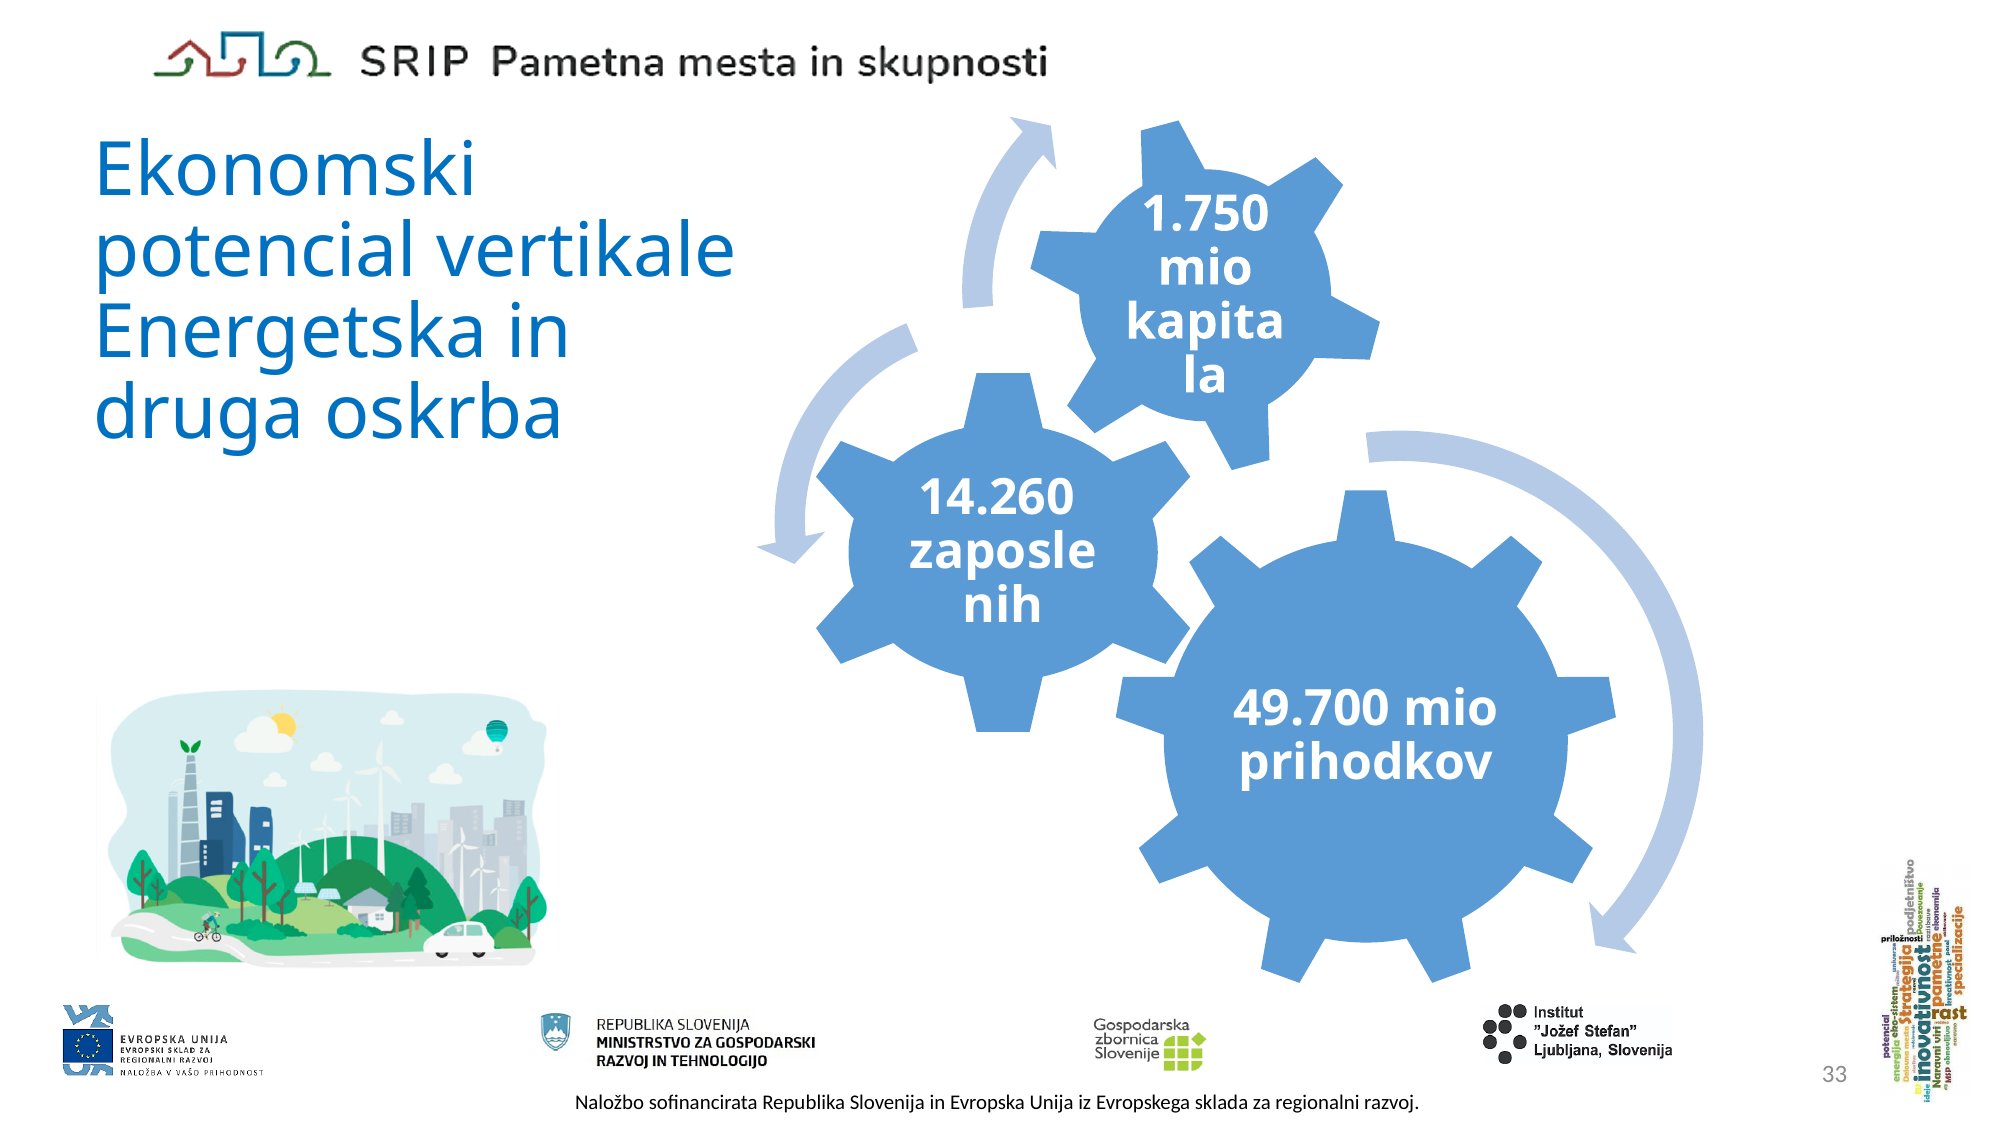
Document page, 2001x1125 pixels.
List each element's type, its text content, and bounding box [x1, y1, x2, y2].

picture [1878, 856, 1970, 1103]
picture [536, 1009, 817, 1069]
picture [1090, 1013, 1211, 1073]
picture [62, 1004, 264, 1076]
picture [138, 16, 1058, 87]
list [456, 74, 1863, 994]
picture [95, 679, 558, 974]
slide_number 33 [1412, 1042, 1863, 1103]
picture [1483, 1004, 1672, 1042]
title Ekonomski potencial vertikale Energetska in druga oskrba [78, 183, 456, 402]
